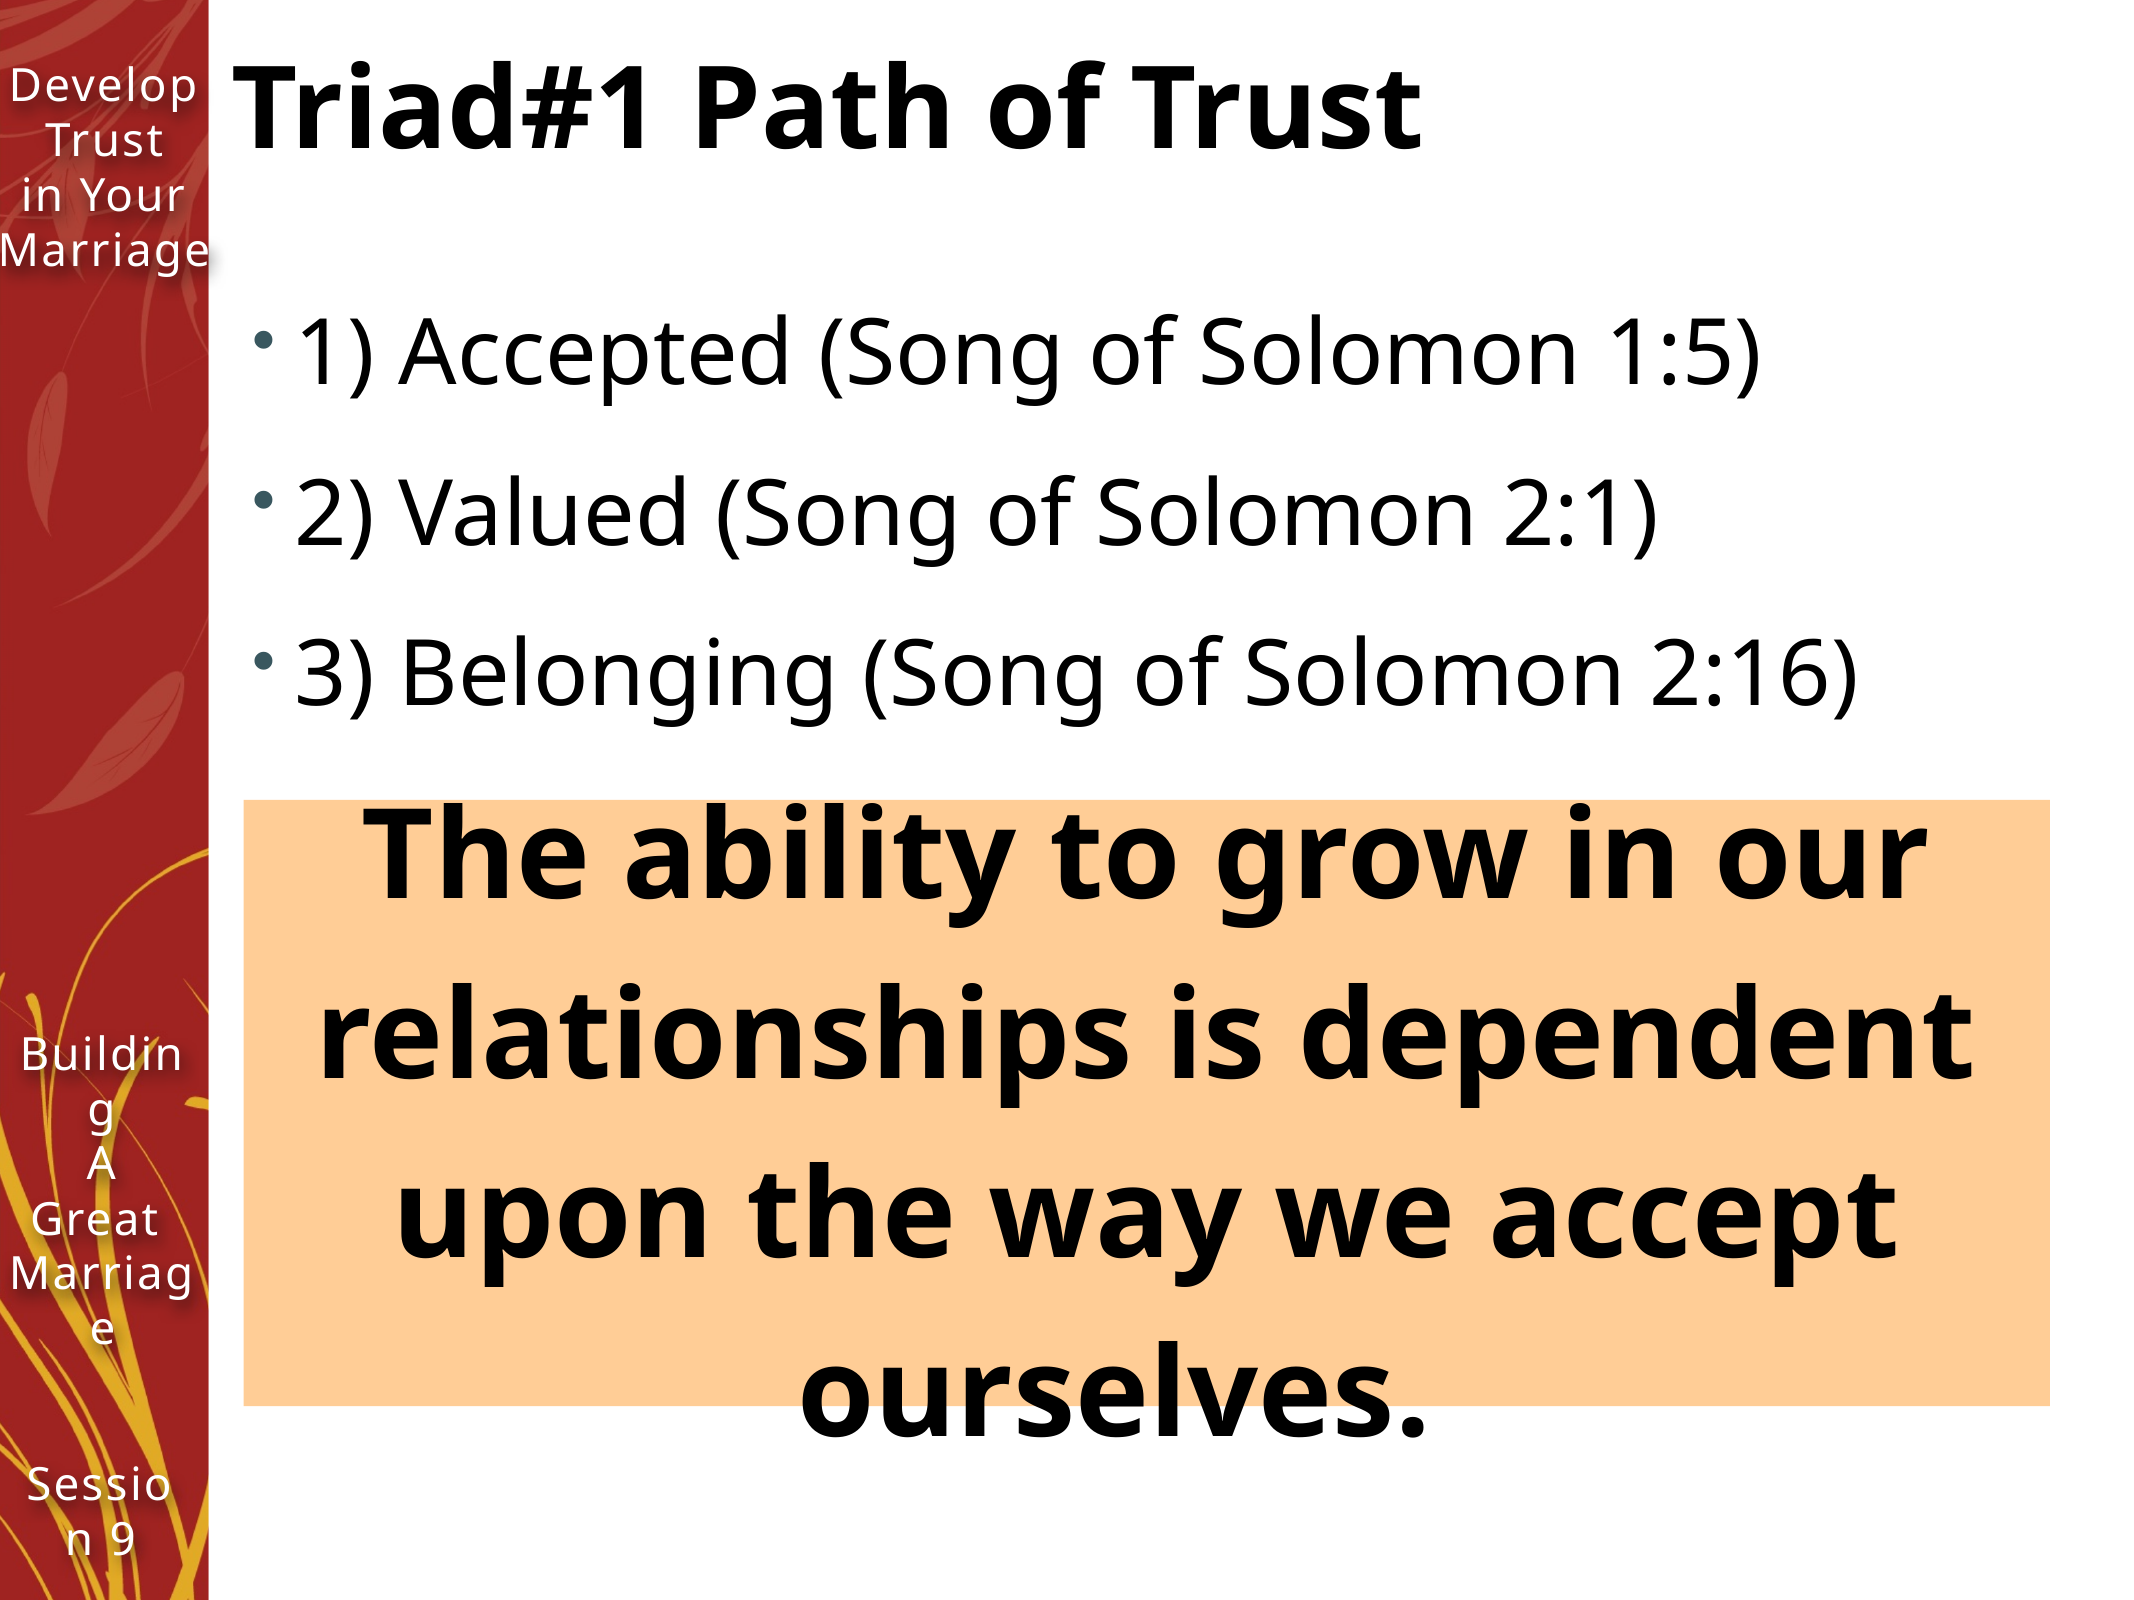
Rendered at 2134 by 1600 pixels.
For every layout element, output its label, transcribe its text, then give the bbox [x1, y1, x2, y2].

picture [191, 244, 203, 251]
text_box The ability to grow in our relationships is dependent upon the way we accept ourselves. [243, 799, 2050, 1407]
list 1) Accepted (Song of Solomon 1:5) 2) Valued (Song of Solomon 2:1) 3) Belonging (Song of Solomon 2:16) [243, 213, 1953, 799]
picture [0, 0, 208, 1600]
title Triad#1 Path of Trust [230, 0, 2124, 213]
